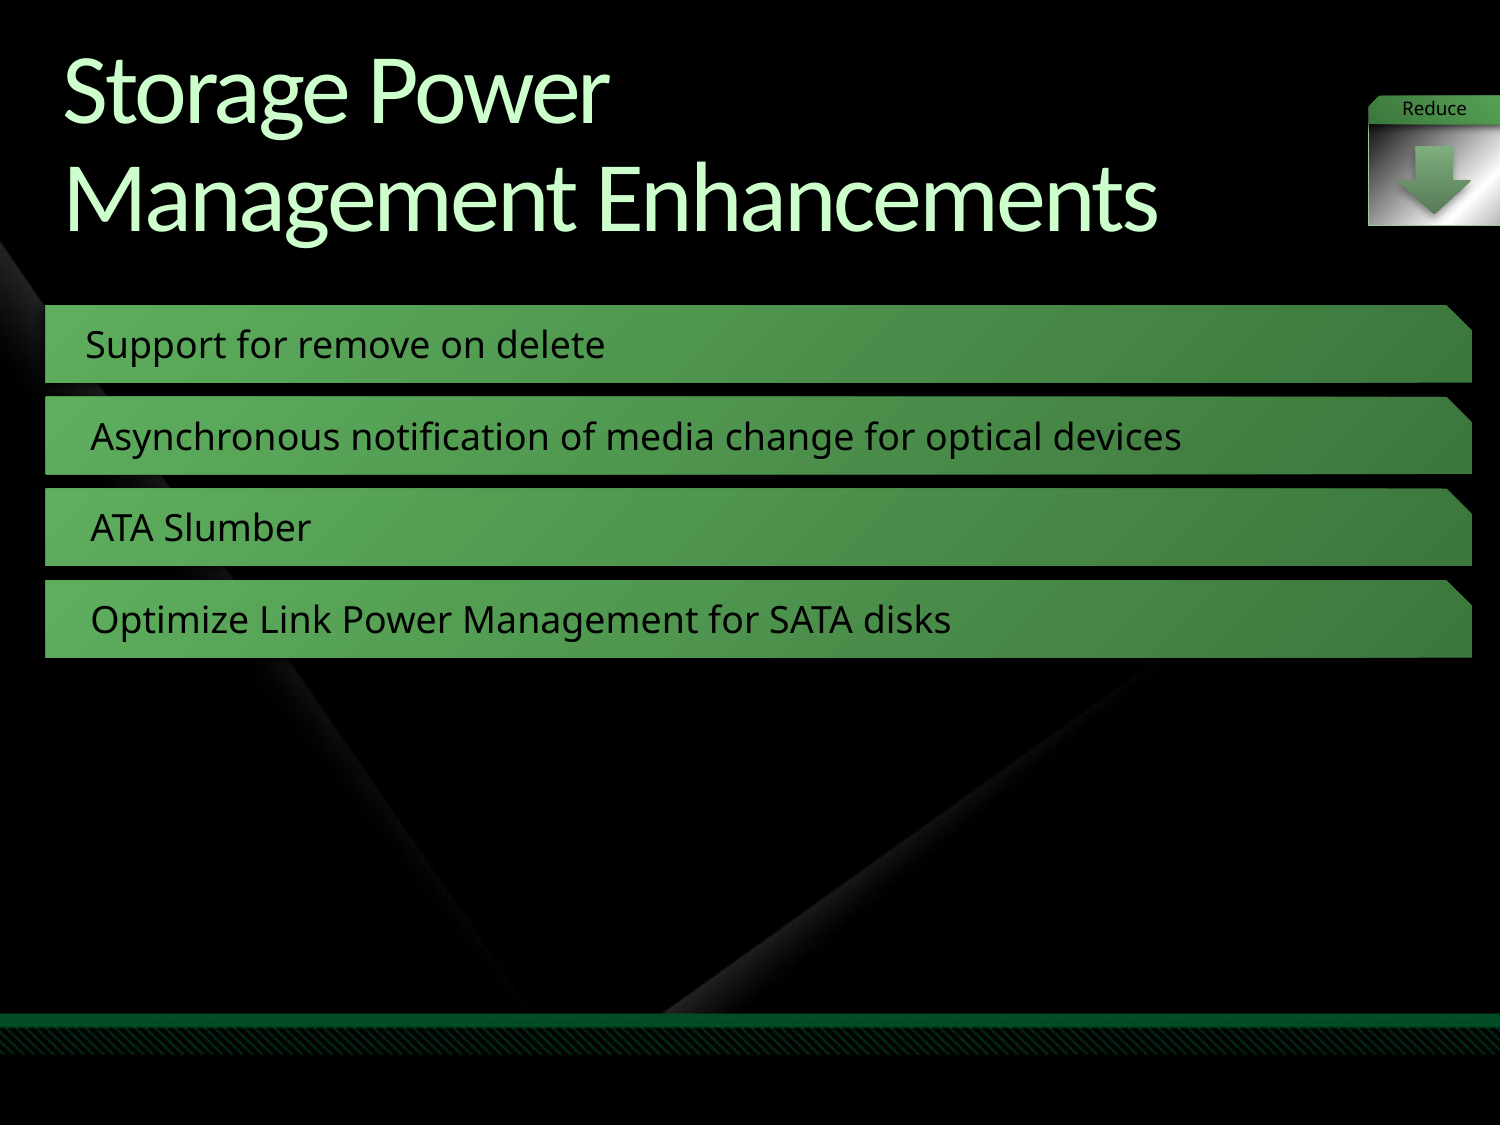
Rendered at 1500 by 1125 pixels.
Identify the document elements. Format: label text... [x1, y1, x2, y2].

text_box Asynchronous notification of media change for optical devices [75, 405, 1275, 465]
text_box [45, 488, 1473, 566]
picture [0, 0, 1500, 1125]
text_box [45, 580, 1473, 658]
title Storage Power Management Enhancements [62, 37, 1438, 183]
text_box Support for remove on delete [70, 313, 622, 374]
text_box ATA Slumber [75, 496, 1275, 557]
text_box [45, 396, 1473, 475]
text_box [1368, 89, 1500, 227]
text_box Optimize Link Power Management for SATA disks [75, 588, 1275, 649]
text_box [45, 305, 1473, 383]
